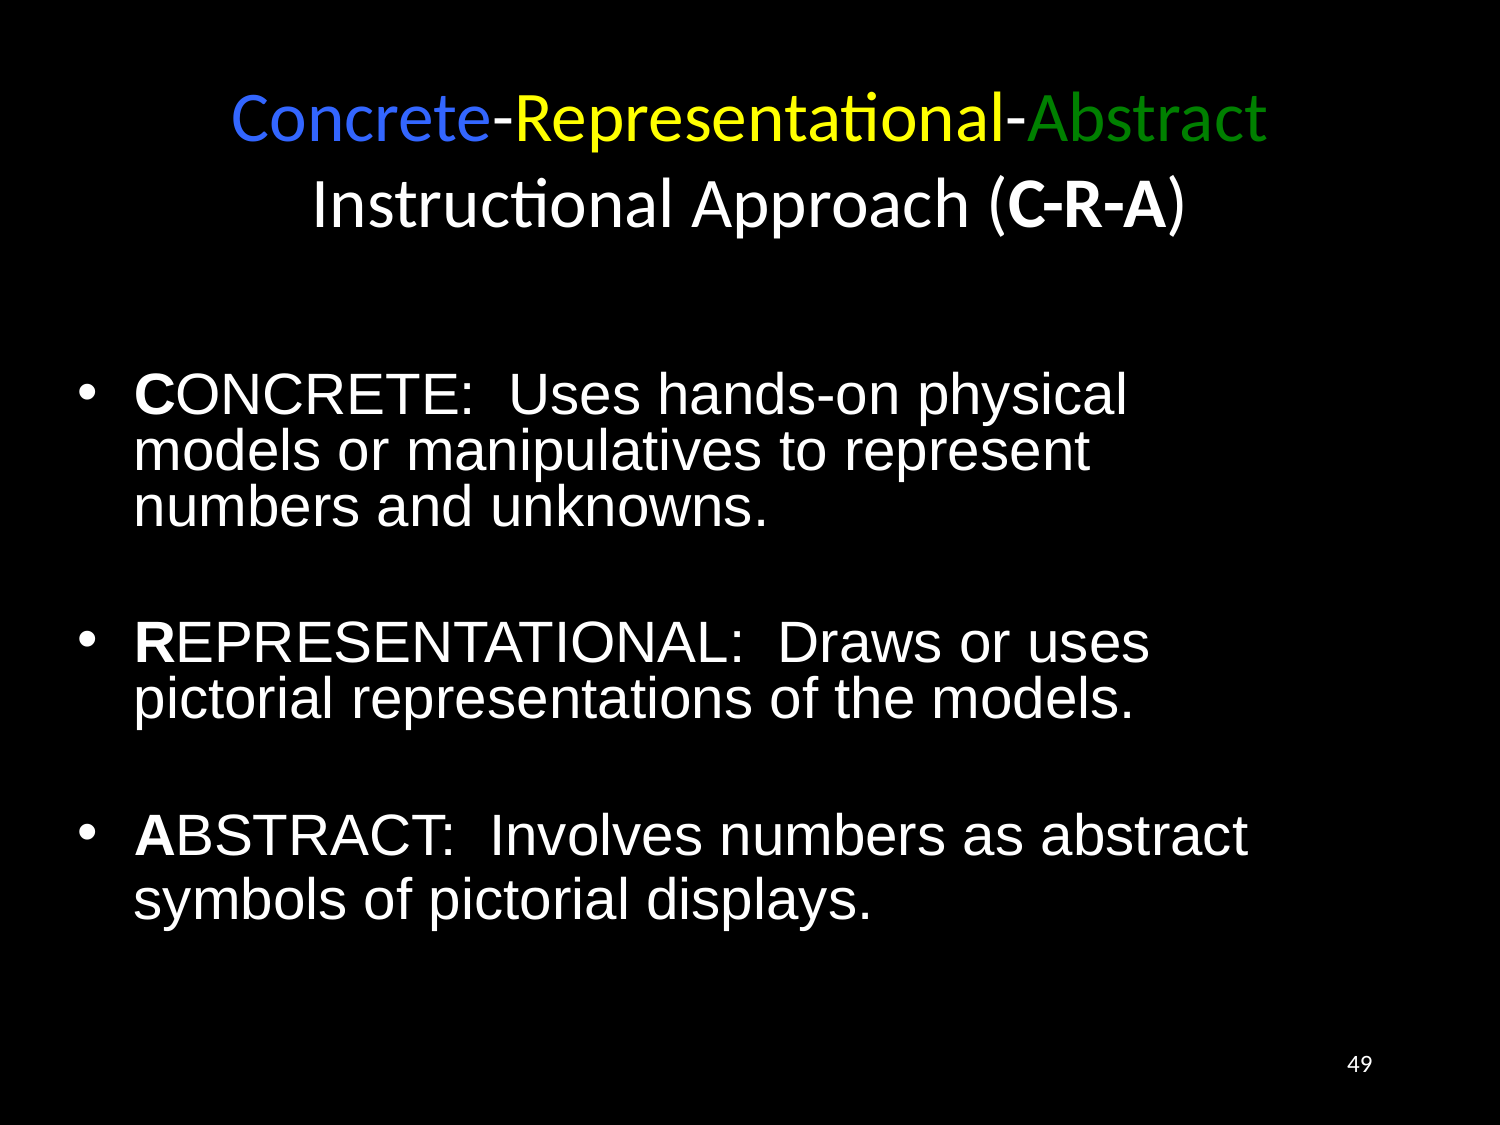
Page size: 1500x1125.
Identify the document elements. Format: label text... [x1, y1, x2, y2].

slide_number 49 [1075, 1025, 1388, 1100]
title Concrete-Representational-Abstract Instructional Approach (C-R-A) [112, 62, 1388, 250]
list CONCRETE: Uses hands-on physical models or manipulatives to represent numbers and unknowns. REPRESENTATIONAL: Draws or uses pictorial representations of the models. ABSTRACT: Involves numbers as abstract symbols of pictorial displays. [62, 362, 1338, 1038]
